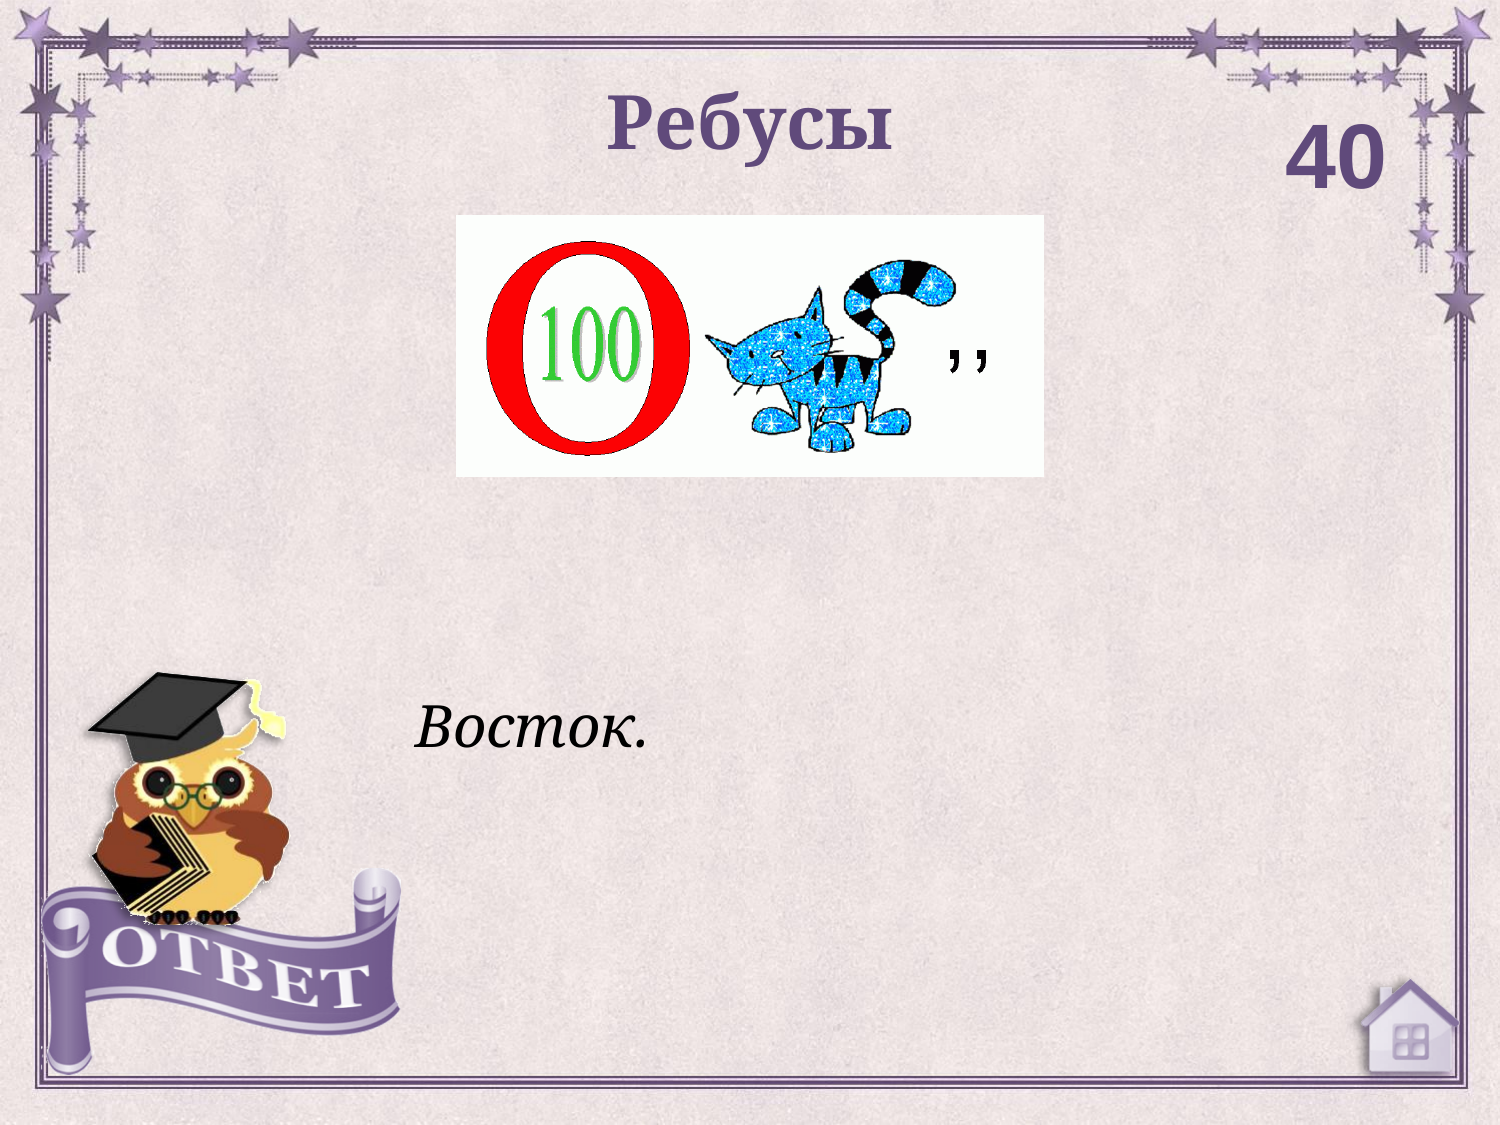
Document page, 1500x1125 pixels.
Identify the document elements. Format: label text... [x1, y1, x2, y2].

text_box 40 [1266, 89, 1407, 215]
text_box Восток. [400, 681, 1435, 766]
text_box Ребусы [301, 66, 1200, 172]
picture [0, 0, 1500, 1125]
